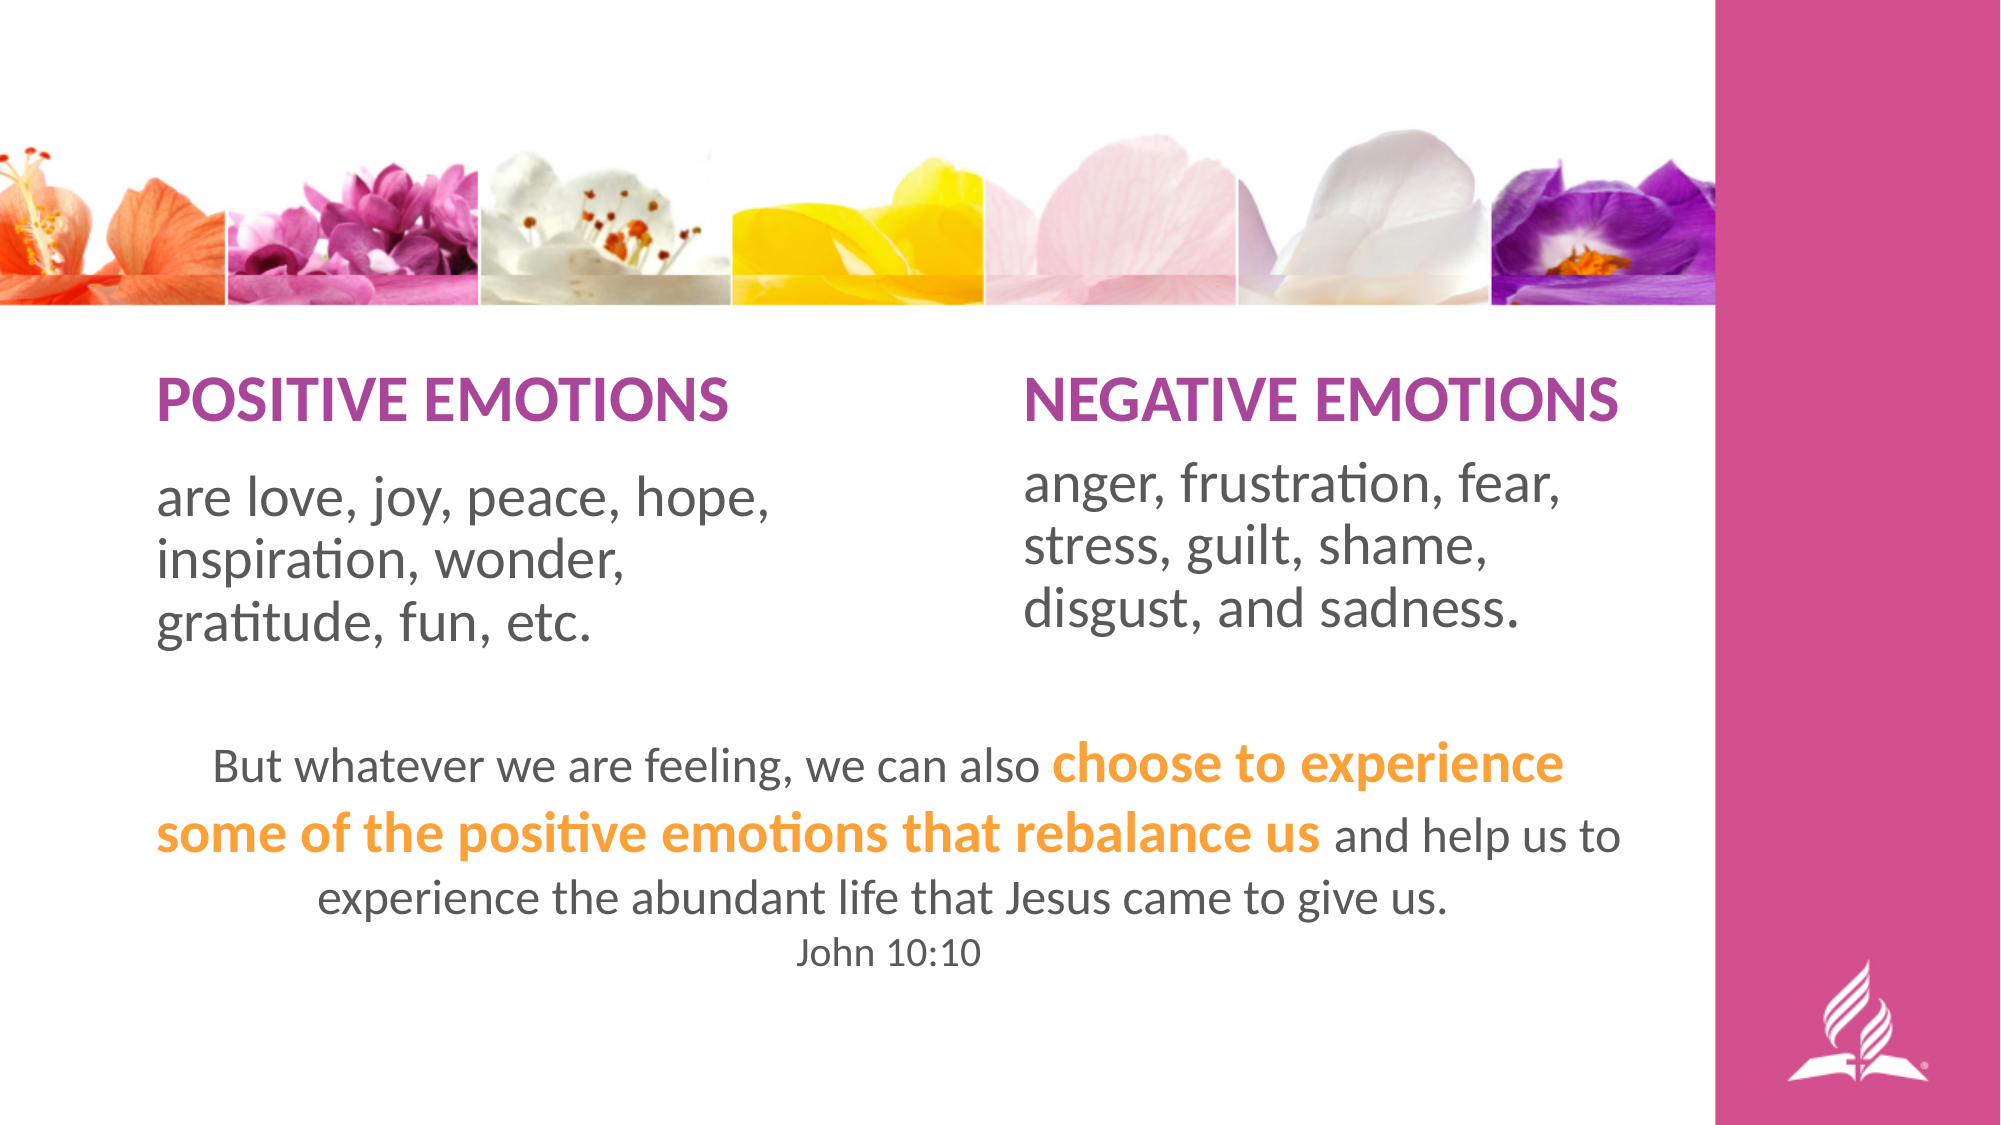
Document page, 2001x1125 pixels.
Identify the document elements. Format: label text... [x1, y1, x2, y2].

list POSITIVE EMOTIONS [141, 308, 988, 444]
picture [0, 0, 2001, 1125]
text_box But whatever we are feeling, we can also choose to experience some of the positive emotions that rebalance us and help us to experience the abundant life that Jesus came to give us. John 10:10 [137, 716, 1640, 982]
list anger, frustration, fear, stress, guilt, shame, disgust, and sadness. [1008, 444, 1636, 716]
list NEGATIVE EMOTIONS [1008, 308, 1859, 444]
list are love, joy, peace, hope, inspiration, wonder, gratitude, fun, etc. [141, 458, 844, 715]
